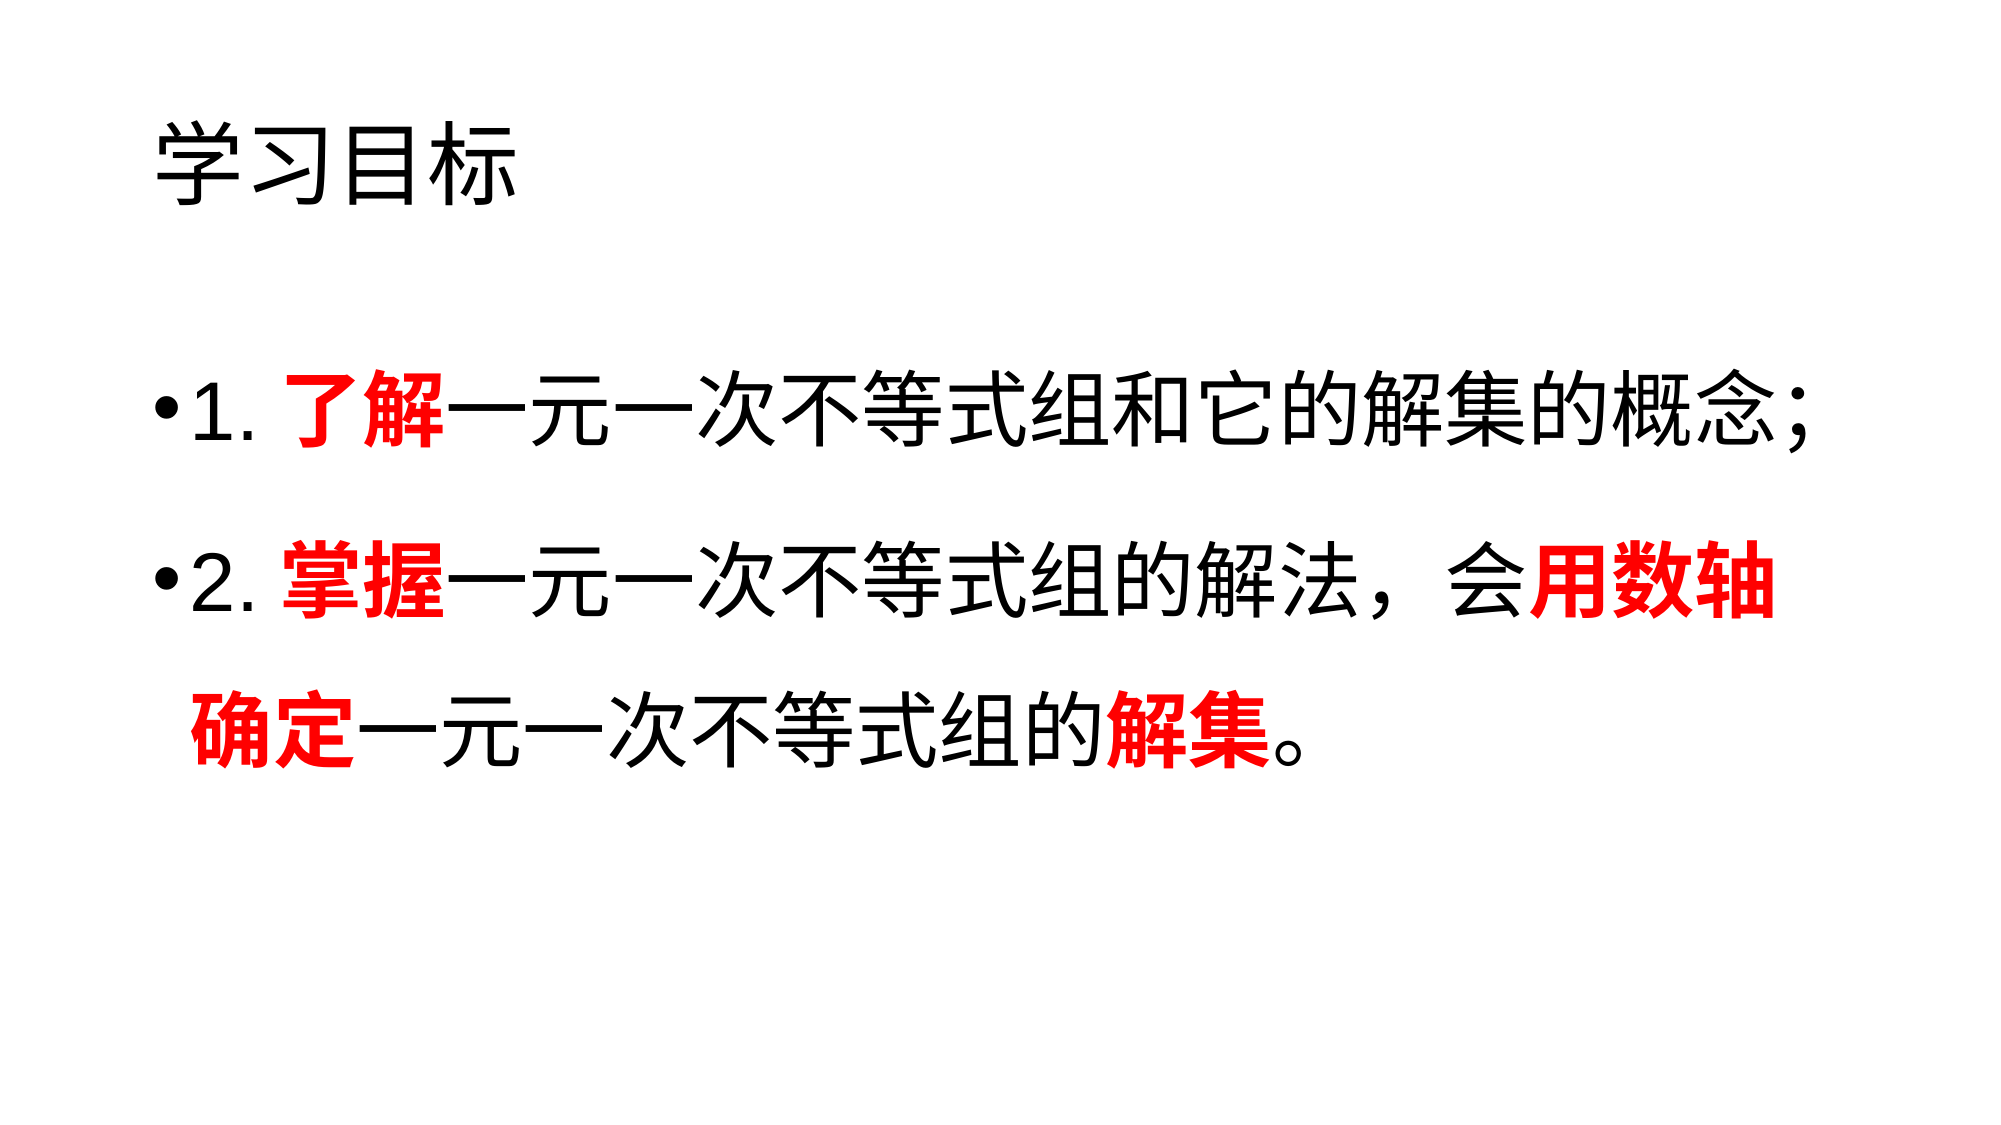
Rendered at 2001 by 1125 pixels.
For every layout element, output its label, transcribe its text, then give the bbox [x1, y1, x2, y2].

title 学习目标 [137, 59, 1863, 278]
list 1.了解一元一次不等式组和它的解集的概念； 2.掌握一元一次不等式组的解法，会用数轴确定一元一次不等式组的解集。 [137, 299, 1863, 1014]
